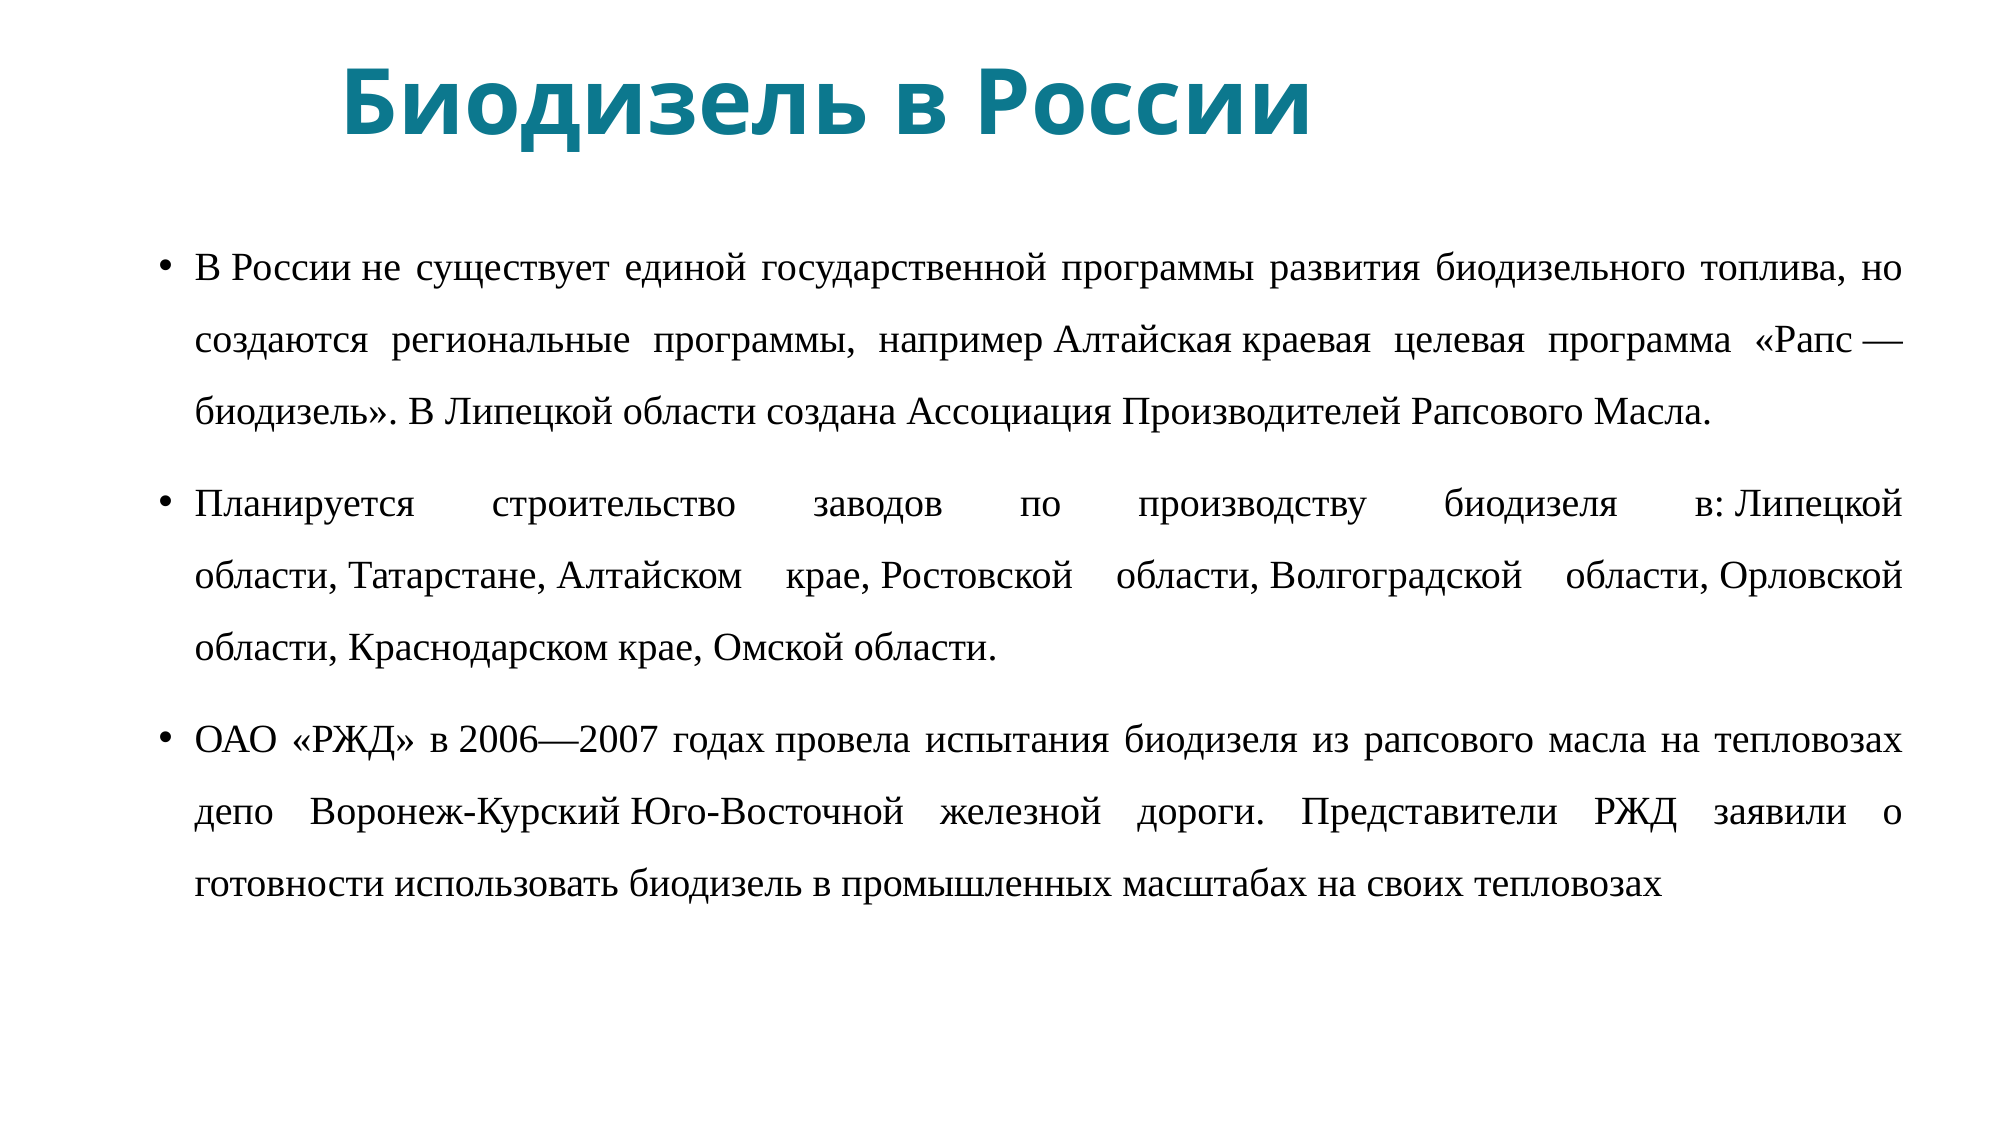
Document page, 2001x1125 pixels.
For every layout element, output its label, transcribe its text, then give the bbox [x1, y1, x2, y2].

title Биодизель в России [324, 45, 1675, 164]
list В России не существует единой государственной программы развития биодизельного топлива, но создаются региональные программы, например Алтайская краевая целевая программа «Рапс — биодизель». В Липецкой области создана Ассоциация Производителей Рапсового Масла. Планируется строительство заводов по производству биодизеля в: Липецкой области, Татарстане, Алтайском крае, Ростовской области, Волгоградской области, Орловской области, Краснодарском крае, Омской области. ОАО «РЖД» в 2006—2007 годах провела испытания биодизеля из рапсового масла на тепловозах депо Воронеж-Курский Юго-Восточной железной дороги. Представители РЖД заявили о готовности использовать биодизель в промышленных масштабах на своих тепловозах [143, 209, 1921, 1040]
